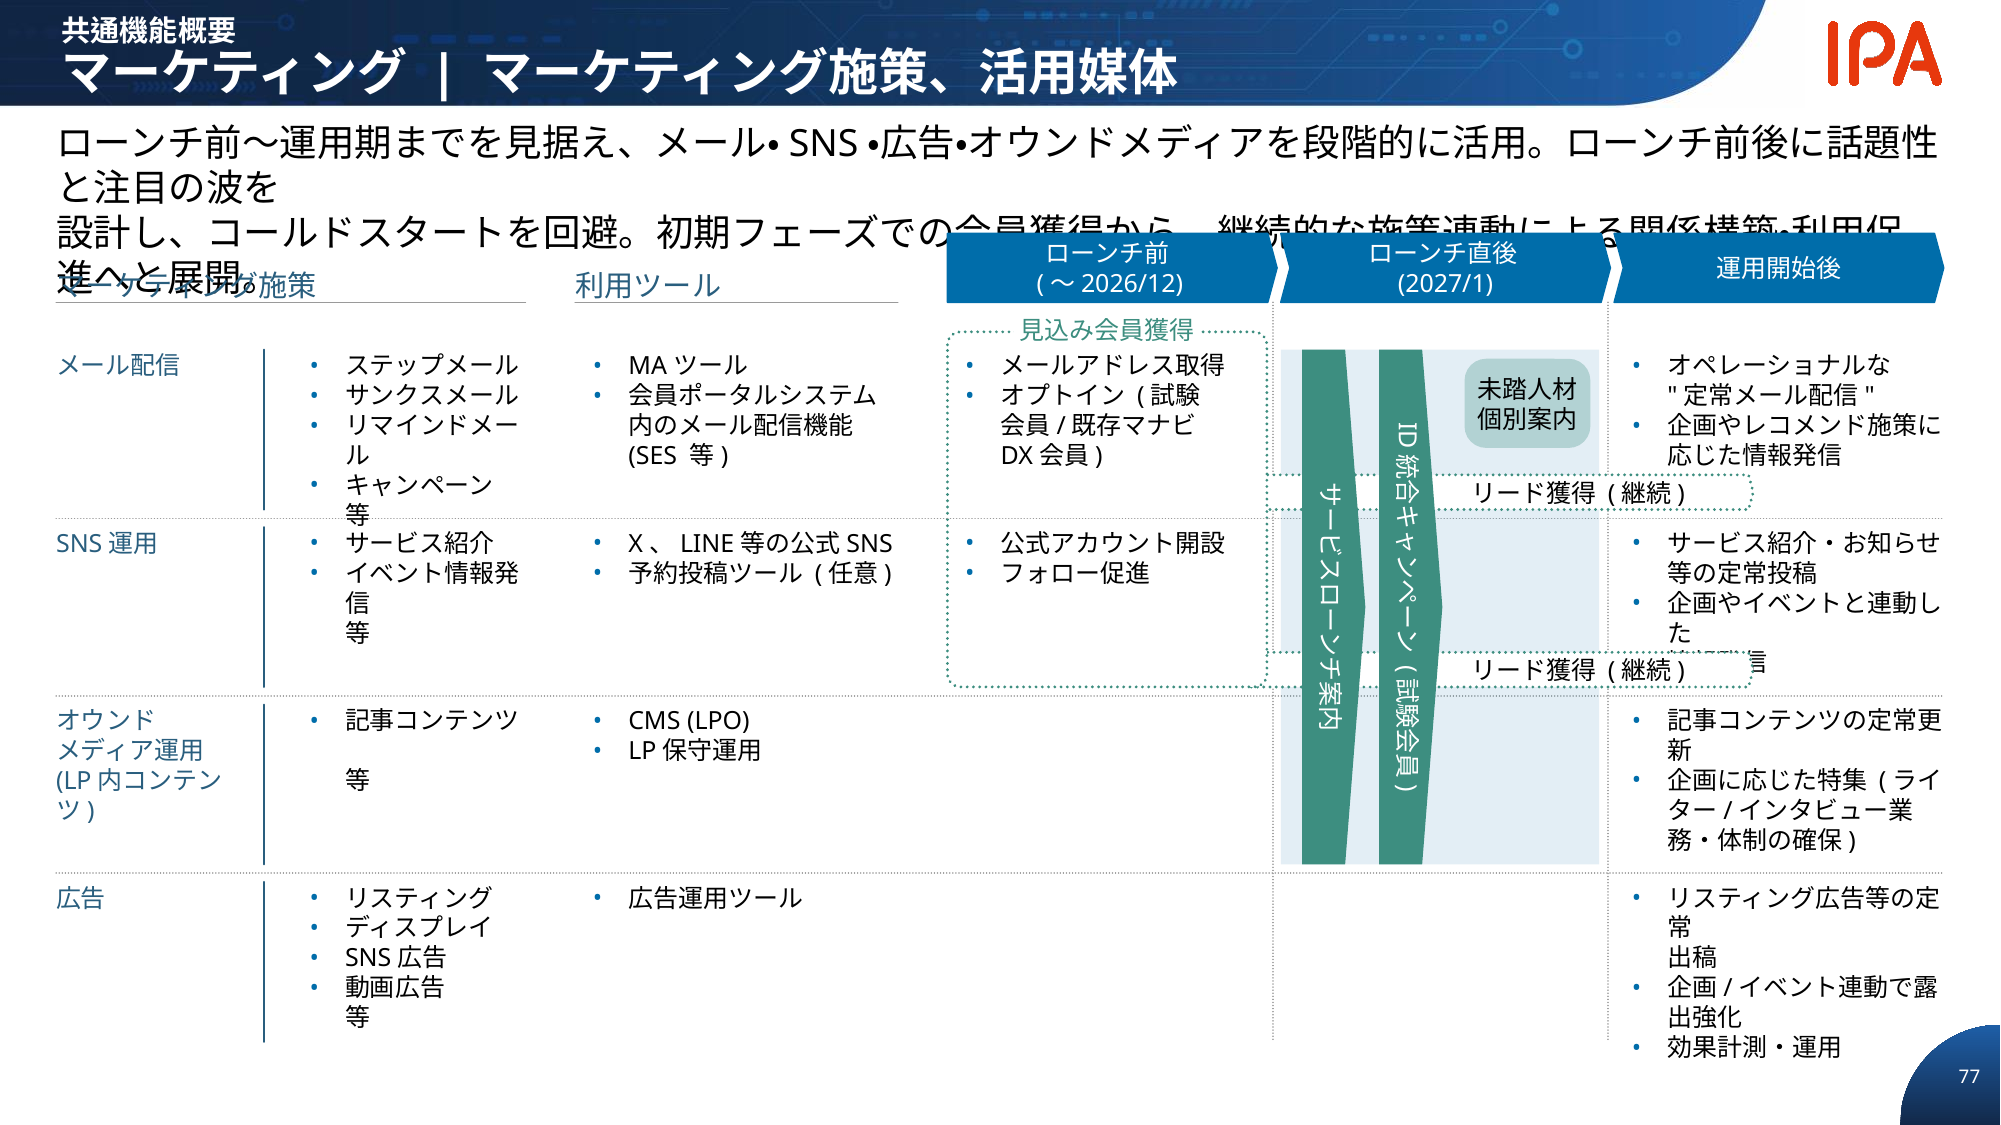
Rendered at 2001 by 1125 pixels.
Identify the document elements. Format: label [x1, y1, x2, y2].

text_box [1613, 704, 1945, 865]
text_box [55, 259, 526, 303]
text_box [61, 16, 1794, 92]
text_box [574, 526, 899, 688]
text_box [56, 882, 236, 1042]
text_box [56, 704, 236, 865]
text_box [1613, 881, 1945, 1043]
text_box [1279, 232, 1612, 304]
text_box [291, 526, 526, 688]
picture [0, 0, 1805, 108]
text_box [56, 527, 236, 687]
text_box [574, 704, 899, 865]
text_box [56, 118, 1940, 230]
text_box [574, 349, 899, 510]
text_box [56, 349, 236, 510]
text_box [946, 232, 1278, 304]
text_box [1613, 232, 1945, 304]
text_box [291, 704, 526, 865]
text_box [574, 881, 899, 1043]
text_box [55, 302, 1945, 1043]
picture [1828, 21, 1942, 86]
text_box [291, 349, 526, 510]
text_box [291, 881, 526, 1043]
text_box [574, 259, 899, 303]
